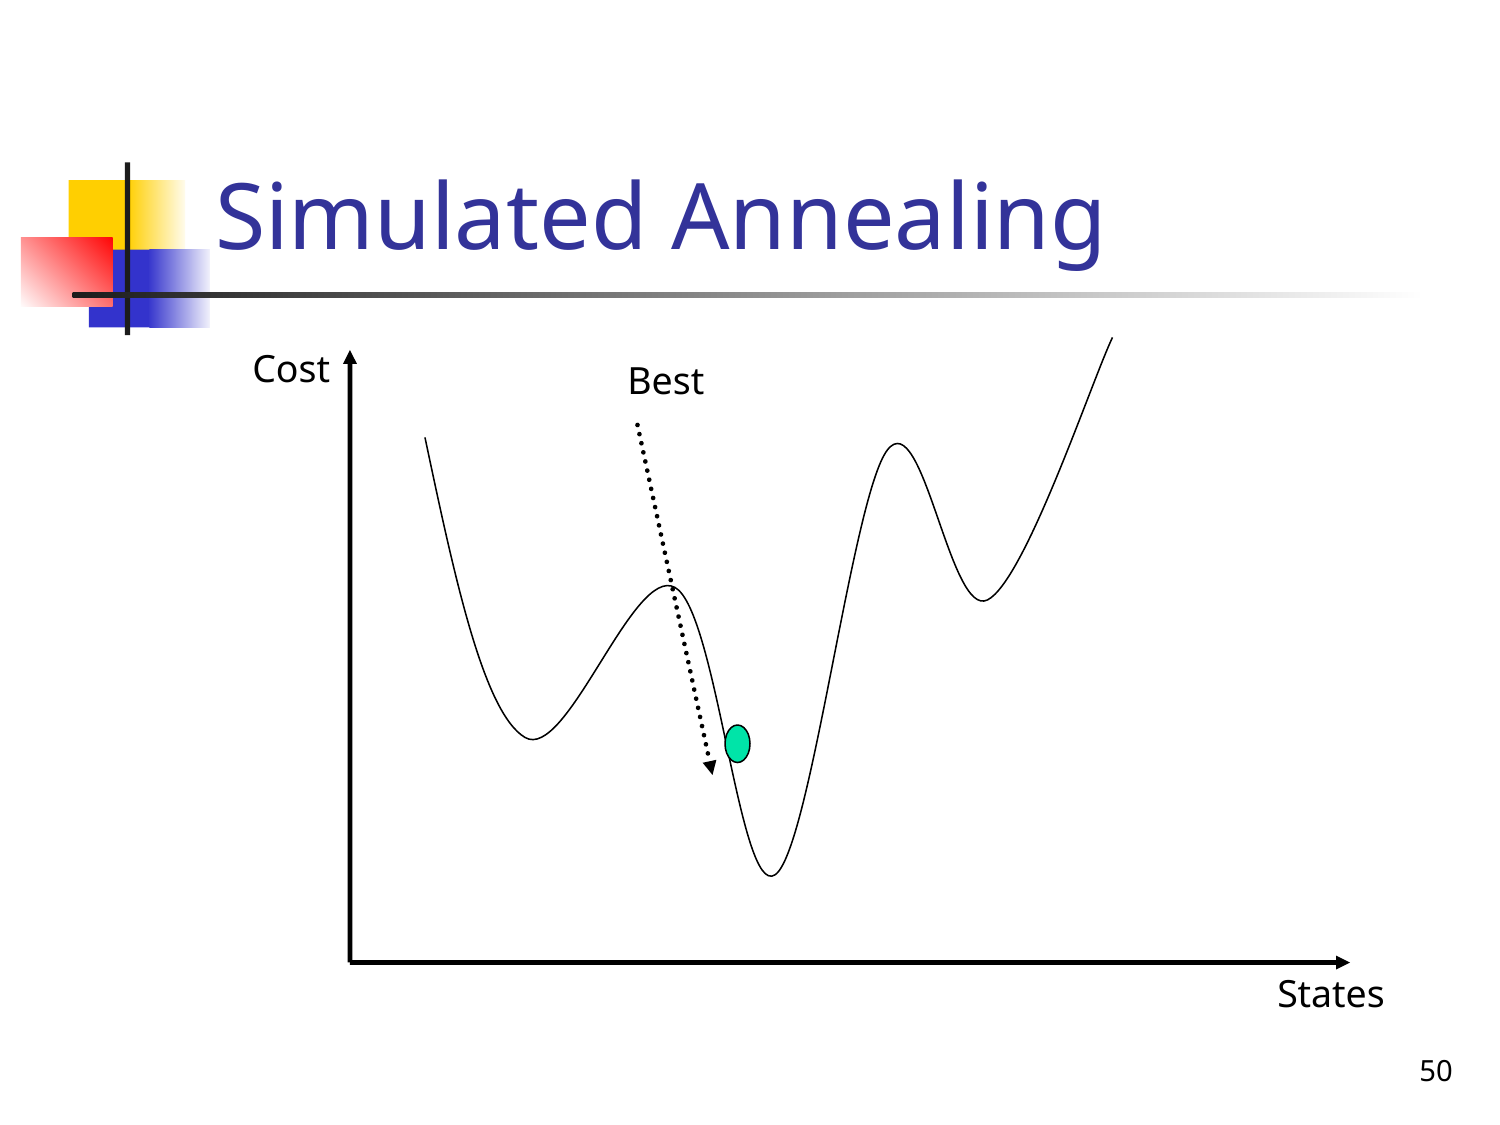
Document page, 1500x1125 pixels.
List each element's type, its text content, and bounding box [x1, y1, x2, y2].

text_box [424, 337, 1113, 877]
text_box [703, 761, 716, 775]
slide_number 50 [1154, 1023, 1468, 1100]
text_box States [1262, 962, 1438, 1023]
text_box [1337, 956, 1349, 962]
text_box Cost [237, 337, 400, 398]
text_box Best [612, 349, 738, 410]
title Simulated Annealing [199, 140, 1479, 276]
text_box [725, 725, 751, 763]
